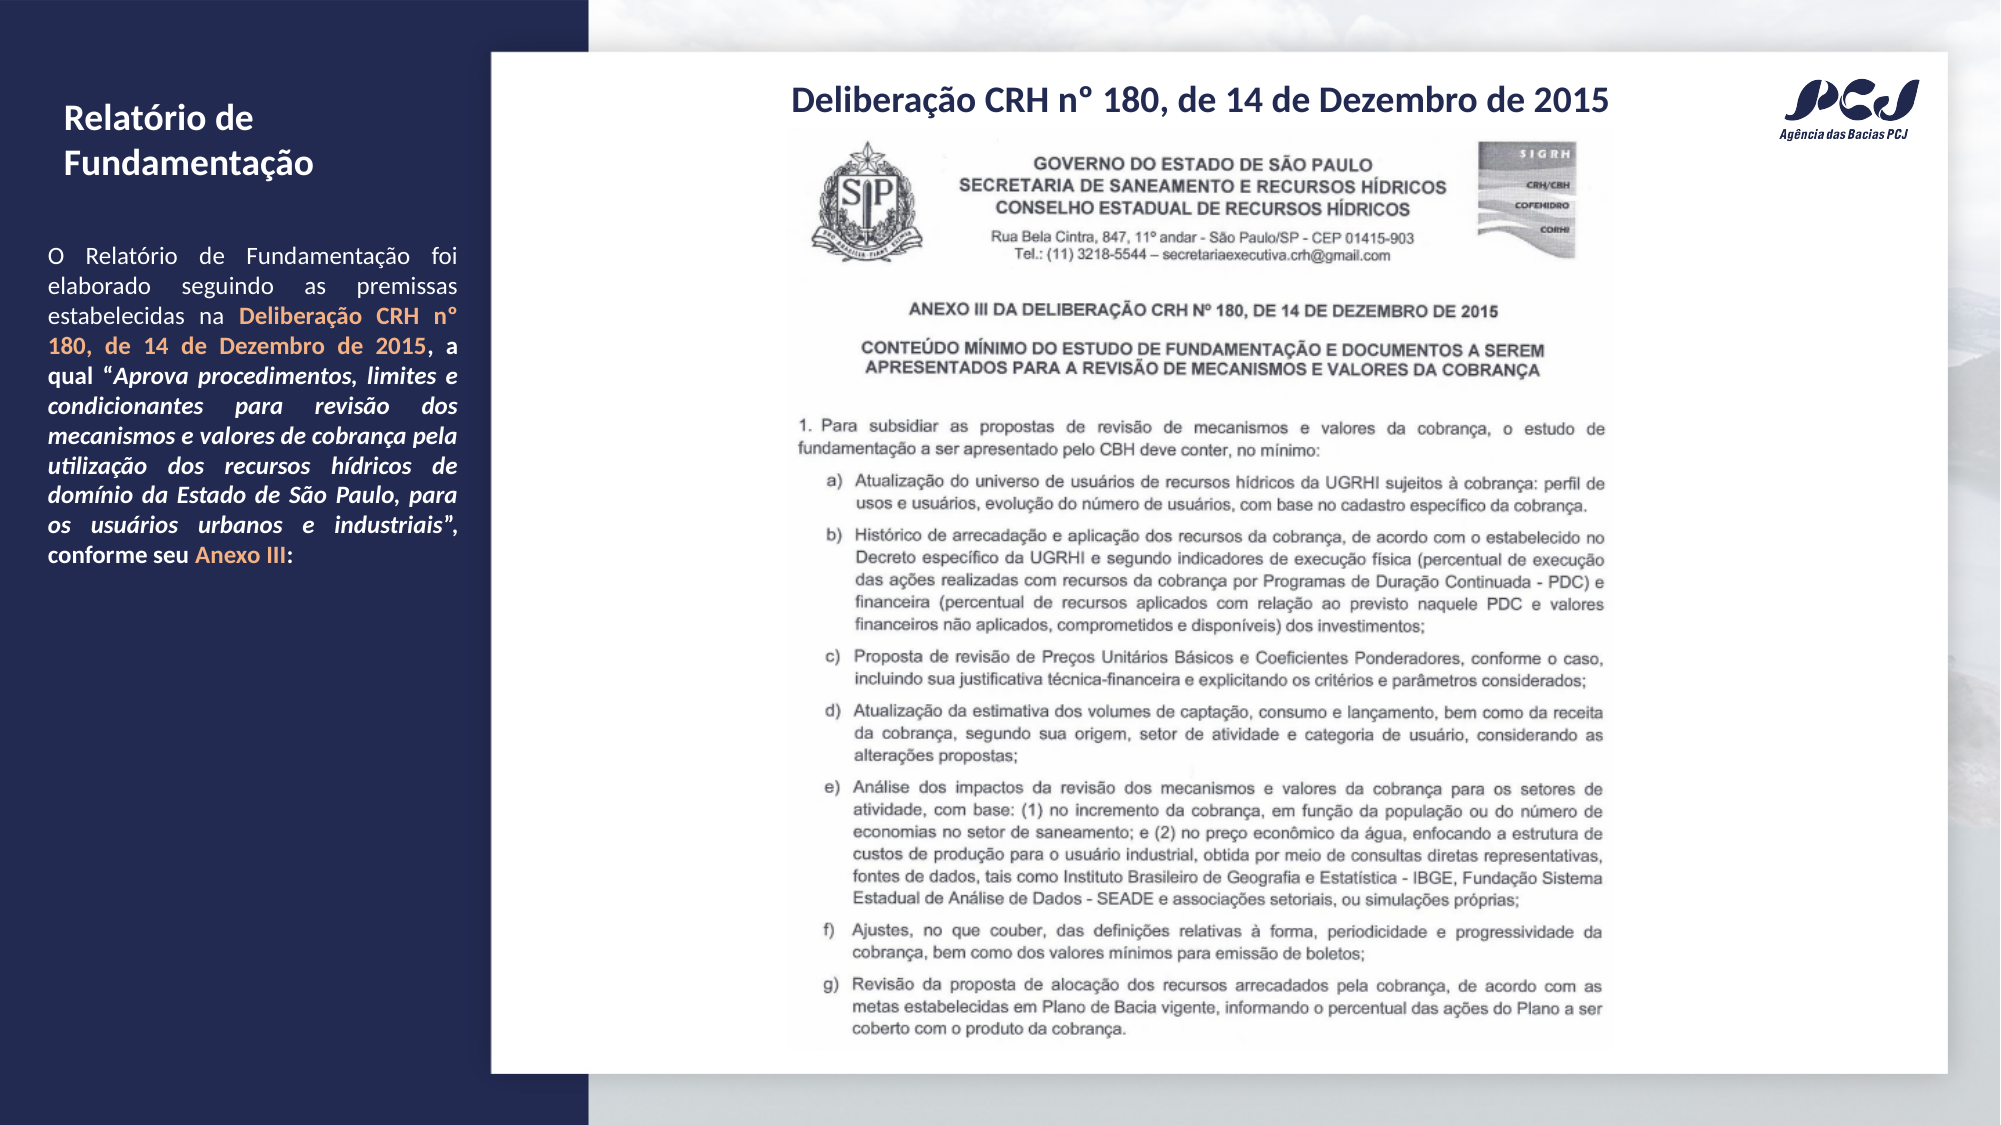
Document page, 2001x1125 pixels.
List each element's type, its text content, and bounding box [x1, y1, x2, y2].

text_box O Relatório de Fundamentação foi elaborado seguindo as premissas estabelecidas na Deliberação CRH nº 180, de 14 de Dezembro de 2015, a qual “Aprova procedimentos, limites e condicionantes para revisão dos mecanismos e valores de cobrança pela utilização dos recursos hídricos de domínio da Estado de São Paulo, para os usuários urbanos e industriais”, conforme seu Anexo III: [33, 232, 474, 607]
text_box Relatório de Fundamentação [49, 85, 364, 191]
text_box Deliberação CRH nº 180, de 14 de Dezembro de 2015 [776, 68, 2000, 128]
picture [0, 0, 2000, 1125]
